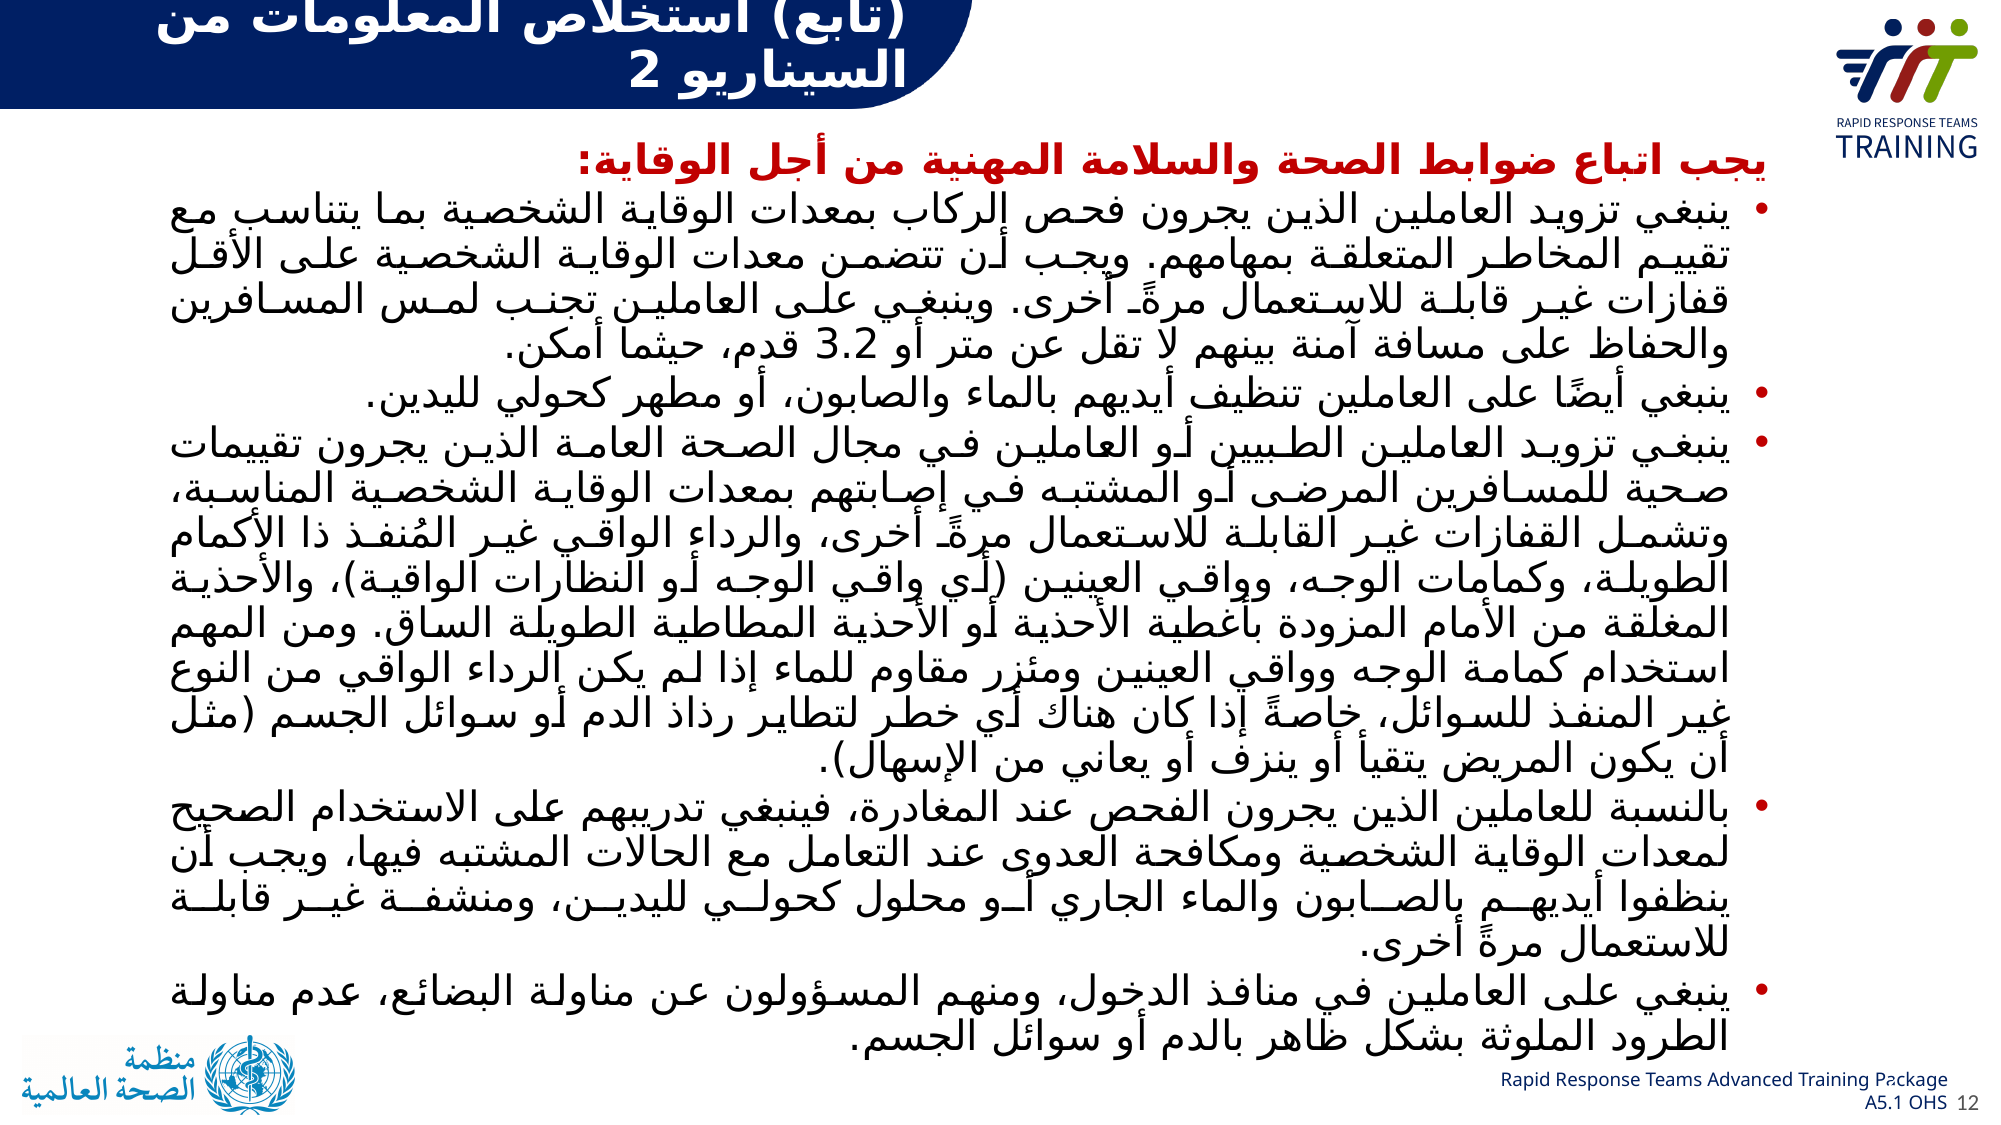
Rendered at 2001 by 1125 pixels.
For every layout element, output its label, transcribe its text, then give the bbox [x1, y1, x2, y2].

picture [252, 1050, 258, 1059]
list يجب اتباع ضوابط الصحة والسلامة المهنية من أجل الوقاية: ينبغي تزويد العاملين الذين يجرون فحص الركاب بمعدات الوقاية الشخصية بما يتناسب مع تقييم المخاطر المتعلقة بمهامهم. ويجب أن تتضمن معدات الوقاية الشخصية على الأقل قفازات غير قابلة للاستعمال مرةً أخرى. وينبغي على العاملين تجنب لمس المسافرين والحفاظ على مسافة آمنة بينهم لا تقل عن متر أو 3.2 قدم، حيثما أمكن. ينبغي أيضًا على العاملين تنظيف أيديهم بالماء والصابون، أو مطهر كحولي لليدين. ينبغي تزويد العاملين الطبيين أو العاملين في مجال الصحة العامة الذين يجرون تقييمات صحية للمسافرين المرضى أو المشتبه في إصابتهم بمعدات الوقاية الشخصية المناسبة، وتشمل القفازات غير القابلة للاستعمال مرةً أخرى، والرداء الواقي غير المُنفذ ذا الأكمام الطويلة، وكمامات الوجه، وواقي العينين (أي واقي الوجه أو النظارات الواقية)، والأحذية المغلقة من الأمام المزودة بأغطية الأحذية أو الأحذية المطاطية الطويلة الساق. ومن المهم استخدام كمامة الوجه وواقي العينين ومئزر مقاوم للماء إذا لم يكن الرداء الواقي من النوع غير المنفذ للسوائل، خاصةً إذا كان هناك أي خطر لتطاير رذاذ الدم أو سوائل الجسم (مثل أن يكون المريض يتقيأ أو ينزف أو يعاني من الإسهال). بالنسبة للعاملين الذين يجرون الفحص عند المغادرة، فينبغي تدريبهم على الاستخدام الصحيح لمعدات الوقاية الشخصية ومكافحة العدوى عند التعامل مع الحالات المشتبه فيها، ويجب أن ينظفوا أيديهم بالصابون والماء الجاري أو محلول كحولي لليدين، ومنشفة غير قابلة للاستعمال مرةً أخرى. ينبغي على العاملين في منافذ الدخول، ومنهم المسؤولون عن مناولة البضائع، عدم مناولة الطرود الملوثة بشكل ظاهر بالدم أو سوائل الجسم. [161, 130, 1777, 1035]
title (تابع) استخلاص المعلومات من السيناريو 2 [24, 0, 917, 107]
picture [1835, 19, 1978, 167]
picture [0, 0, 973, 109]
slide_number 12 [1882, 1037, 1922, 1082]
picture [22, 1035, 295, 1115]
